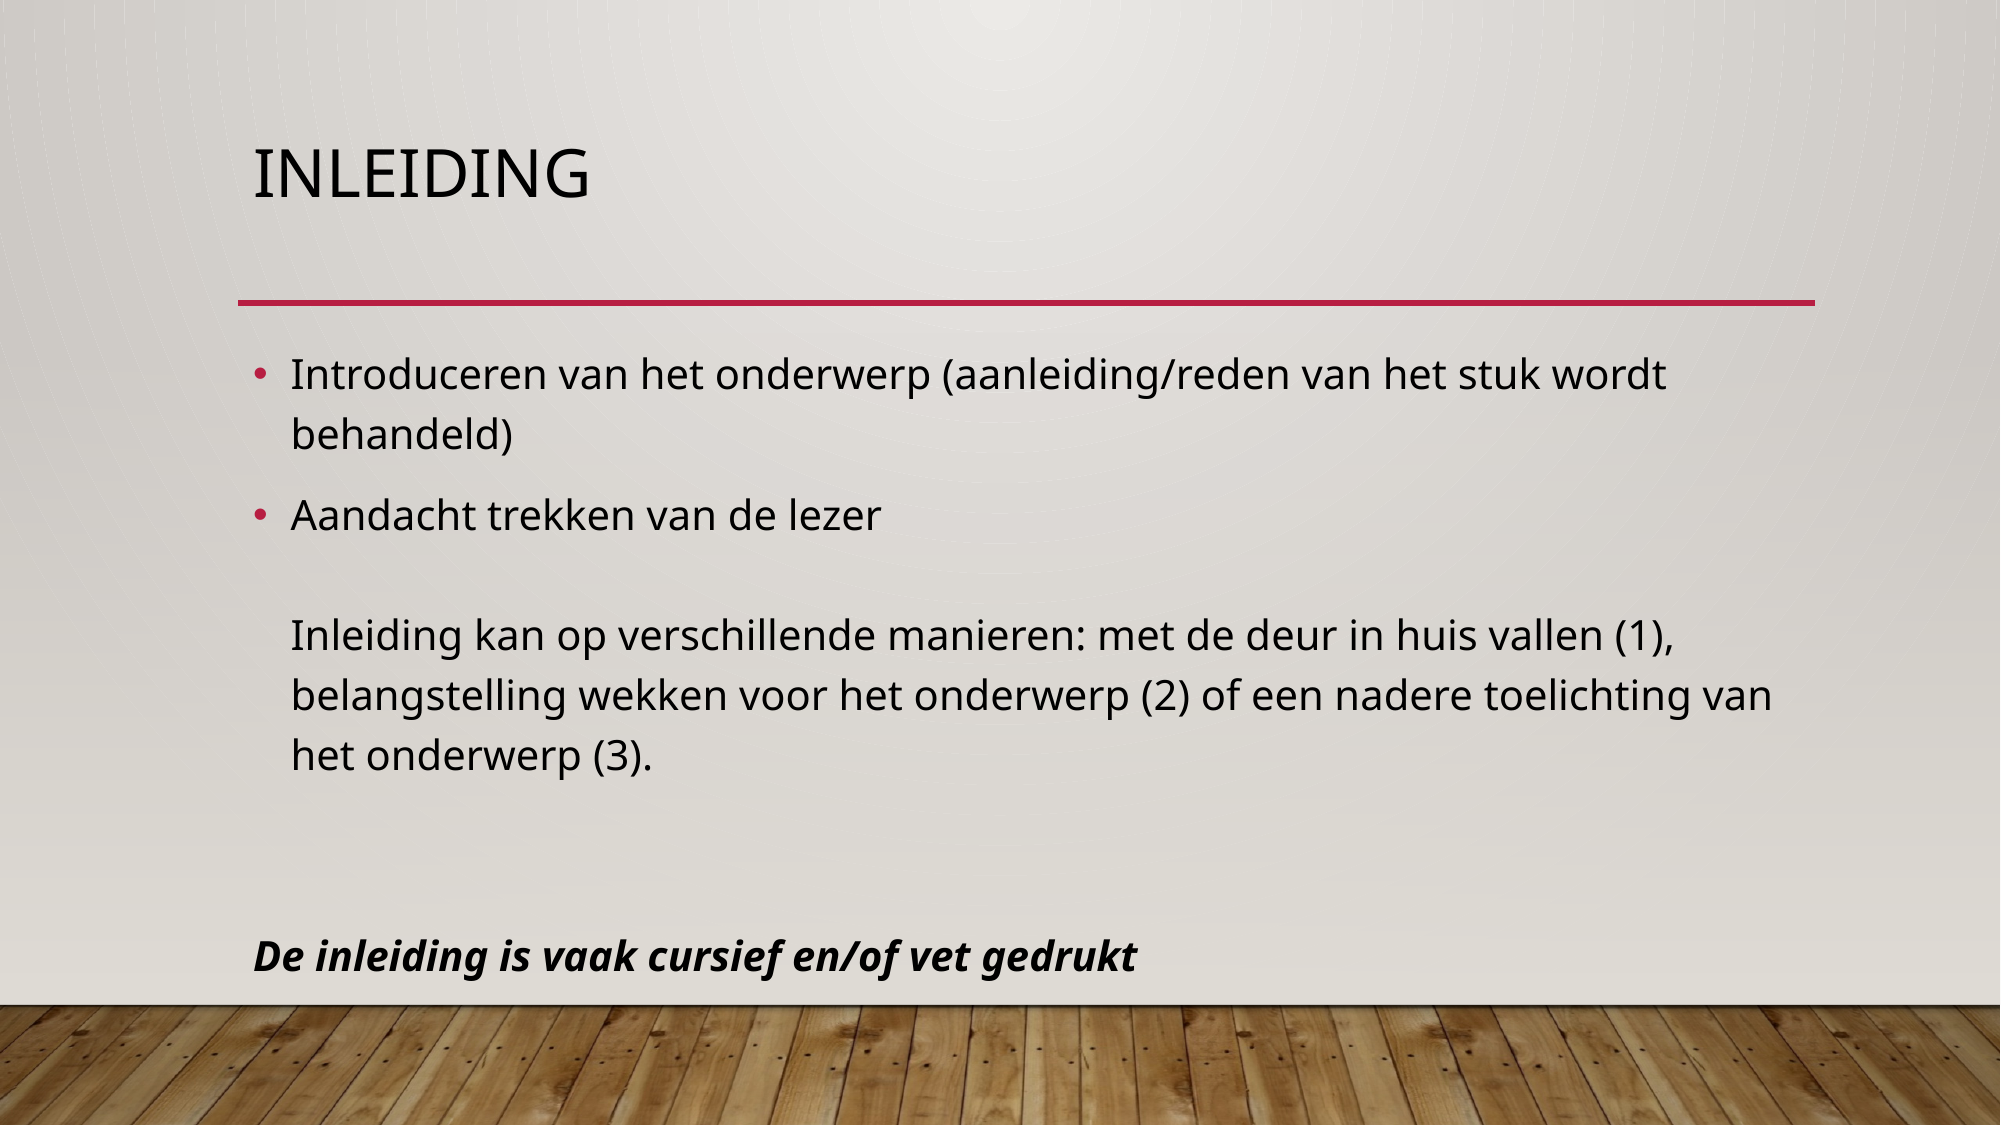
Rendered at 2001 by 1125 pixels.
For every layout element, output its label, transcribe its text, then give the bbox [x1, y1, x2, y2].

picture [0, 1005, 2000, 1125]
list Introduceren van het onderwerp (aanleiding/reden van het stuk wordt behandeld) Aandacht trekken van de lezer Inleiding kan op verschillende manieren: met de deur in huis vallen (1), belangstelling wekken voor het onderwerp (2) of een nadere toelichting van het onderwerp (3). De inleiding is vaak cursief en/of vet gedrukt [238, 330, 1814, 897]
title Inleiding [238, 131, 1814, 305]
